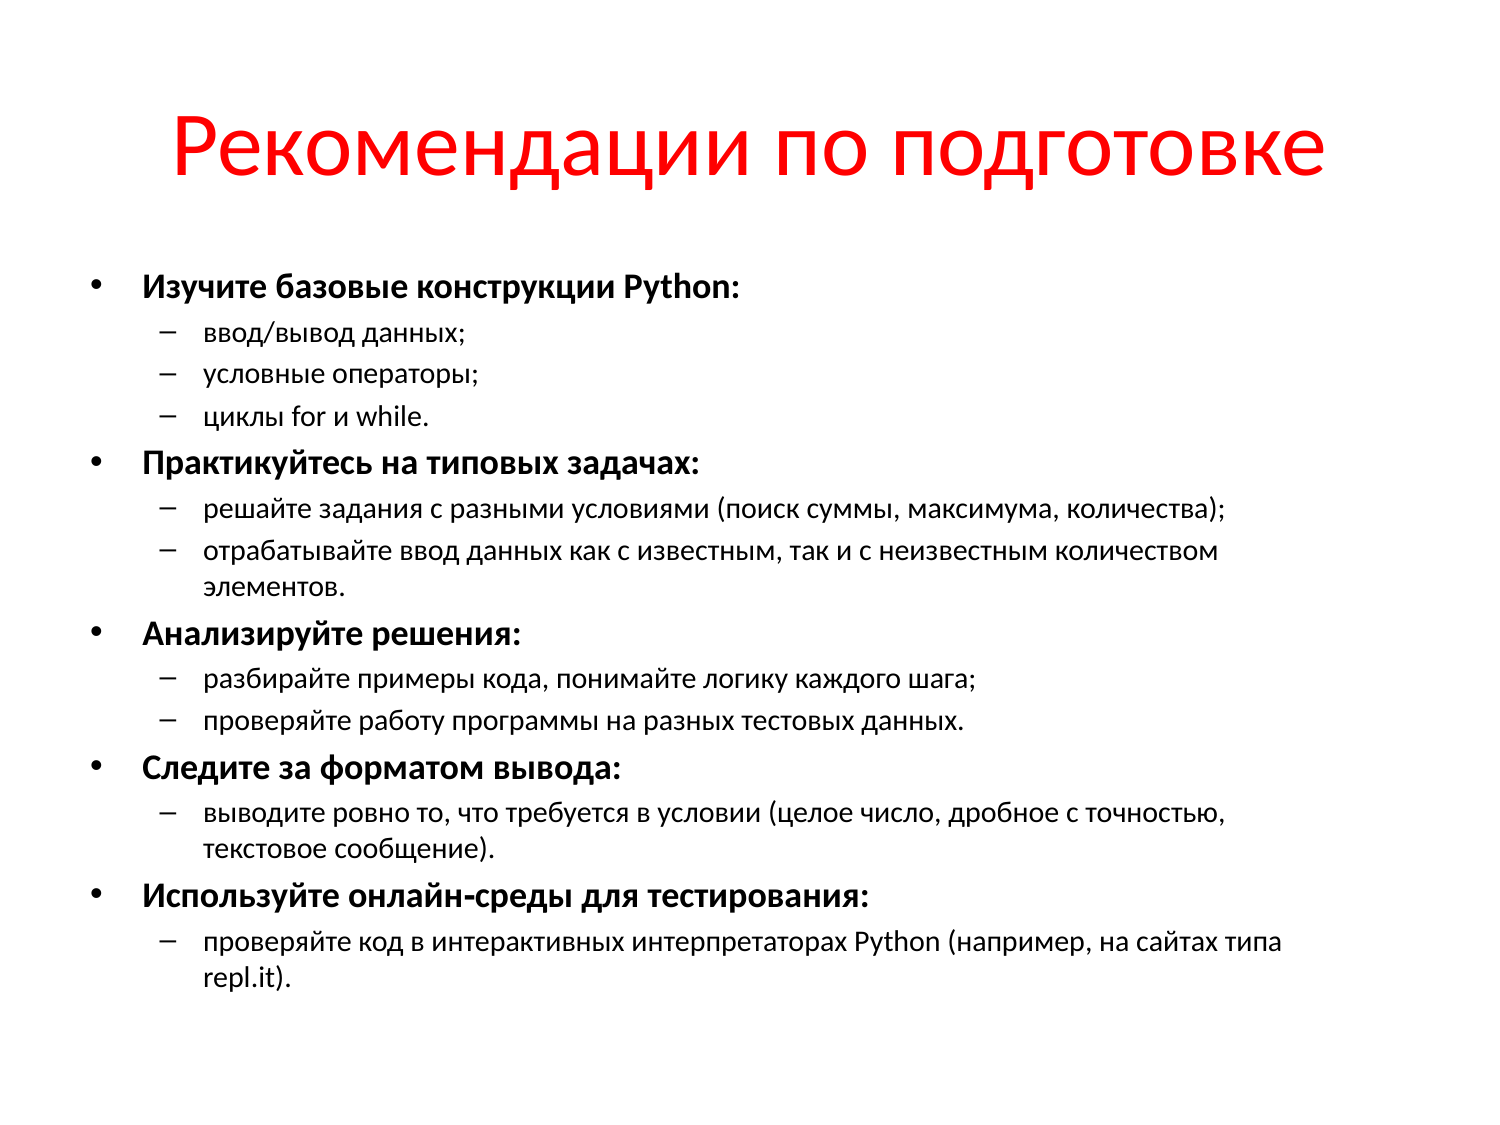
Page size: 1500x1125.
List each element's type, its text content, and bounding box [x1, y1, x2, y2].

title Рекомендации по подготовке [75, 45, 1425, 233]
list Изучите базовые конструкции Python: ввод/вывод данных; условные операторы; циклы for и while. Практикуйтесь на типовых задачах: решайте задания с разными условиями (поиск суммы, максимума, количества); отрабатывайте ввод данных как с известным, так и с неизвестным количеством элементов. Анализируйте решения: разбирайте примеры кода, понимайте логику каждого шага; проверяйте работу программы на разных тестовых данных. Следите за форматом вывода: выводите ровно то, что требуется в условии (целое число, дробное с точностью, текстовое сообщение). Используйте онлайн‑среды для тестирования: проверяйте код в интерактивных интерпретаторах Python (например, на сайтах типа repl.it). [75, 255, 1317, 1005]
